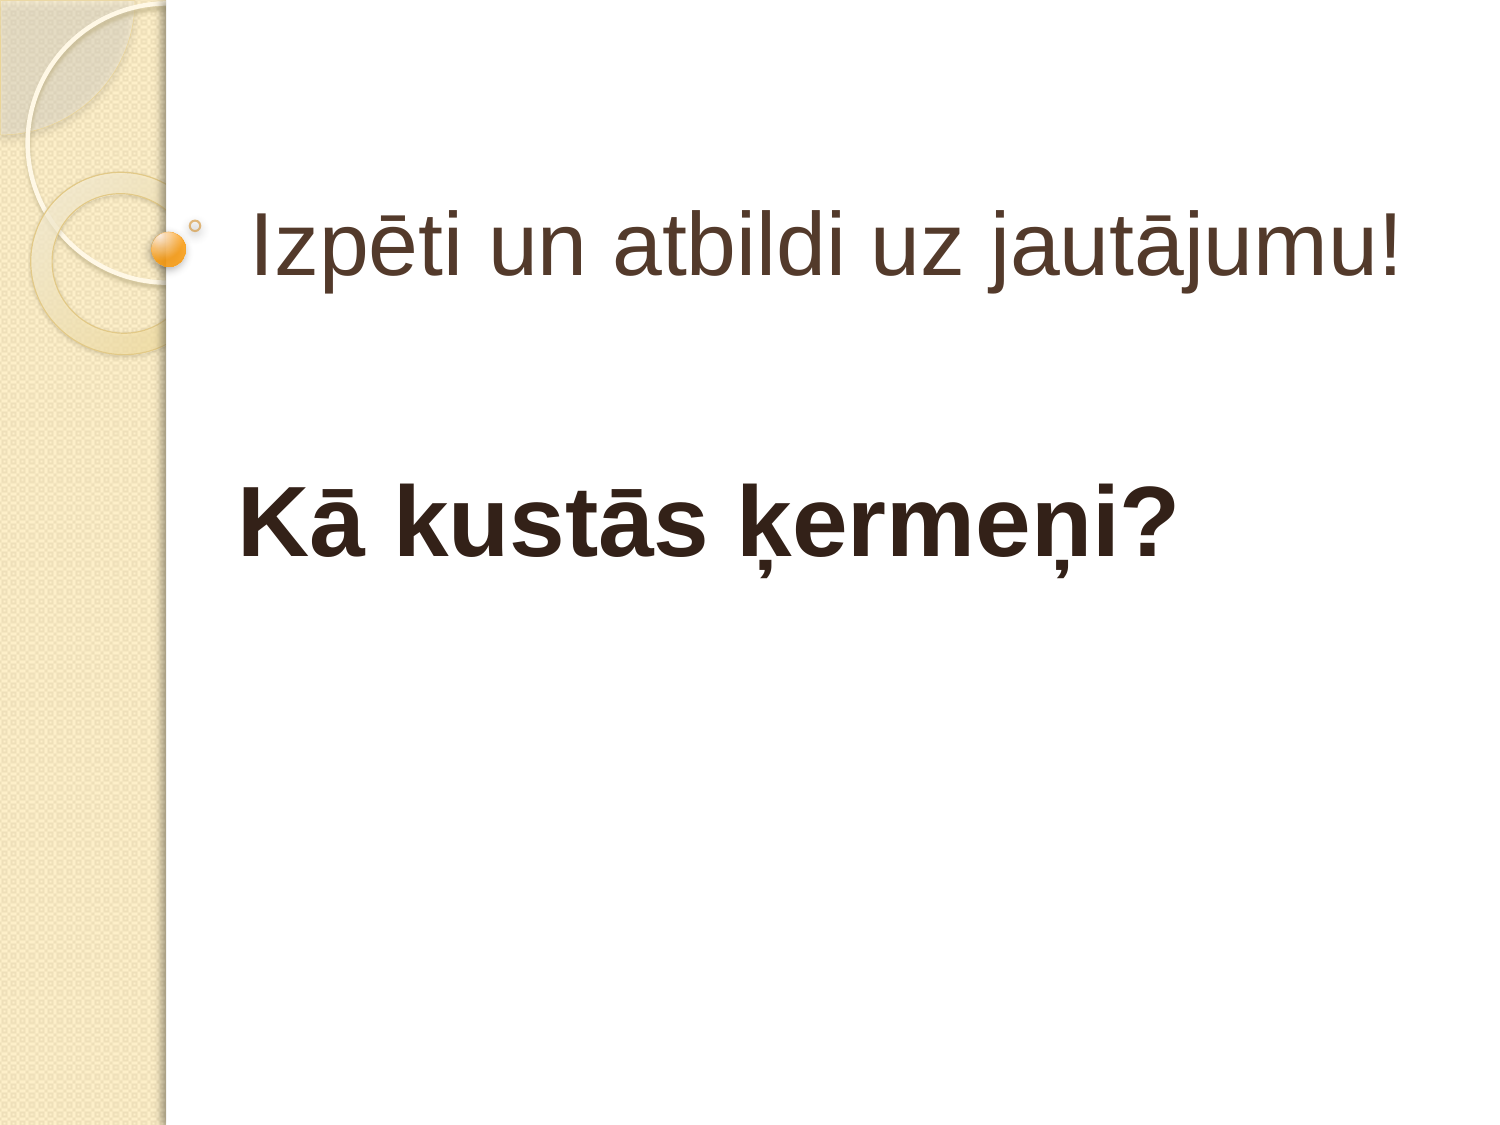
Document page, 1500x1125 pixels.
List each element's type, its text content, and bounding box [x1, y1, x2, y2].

subtitle Kā kustās ķermeņi? [218, 456, 1434, 744]
title Izpēti un atbildi uz jautājumu! [234, 59, 1450, 301]
